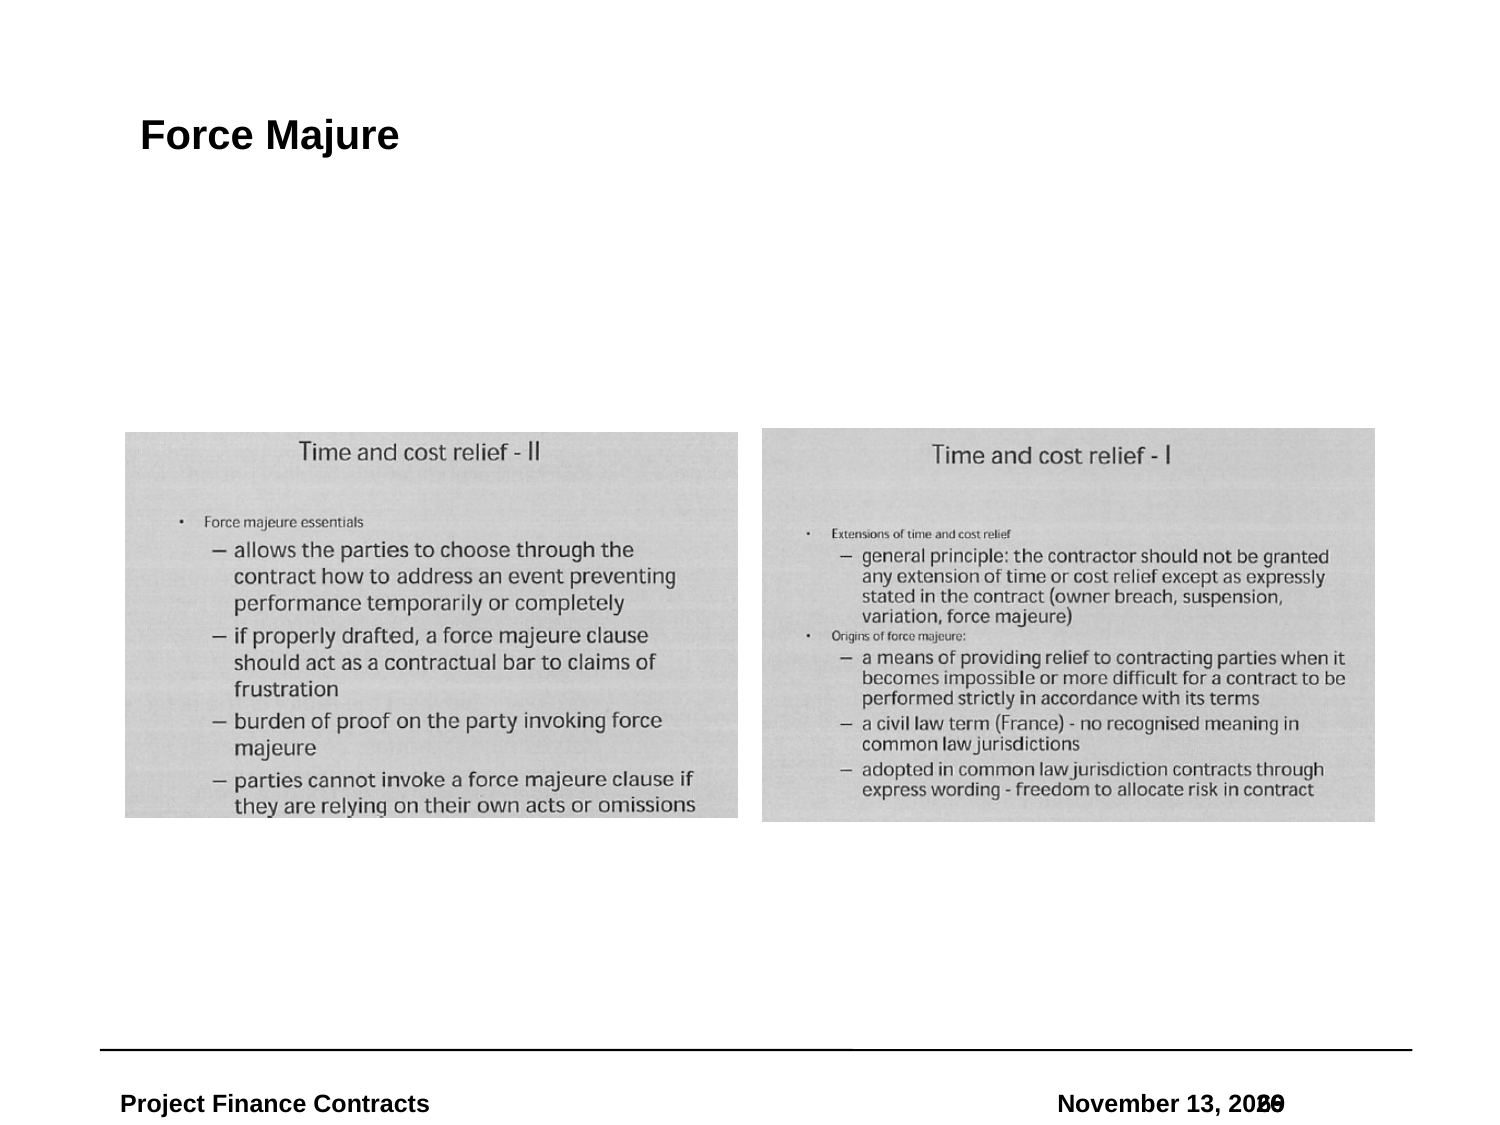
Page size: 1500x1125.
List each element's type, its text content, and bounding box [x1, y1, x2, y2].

title Force Majure [124, 99, 1288, 226]
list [762, 428, 1376, 822]
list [124, 432, 738, 818]
